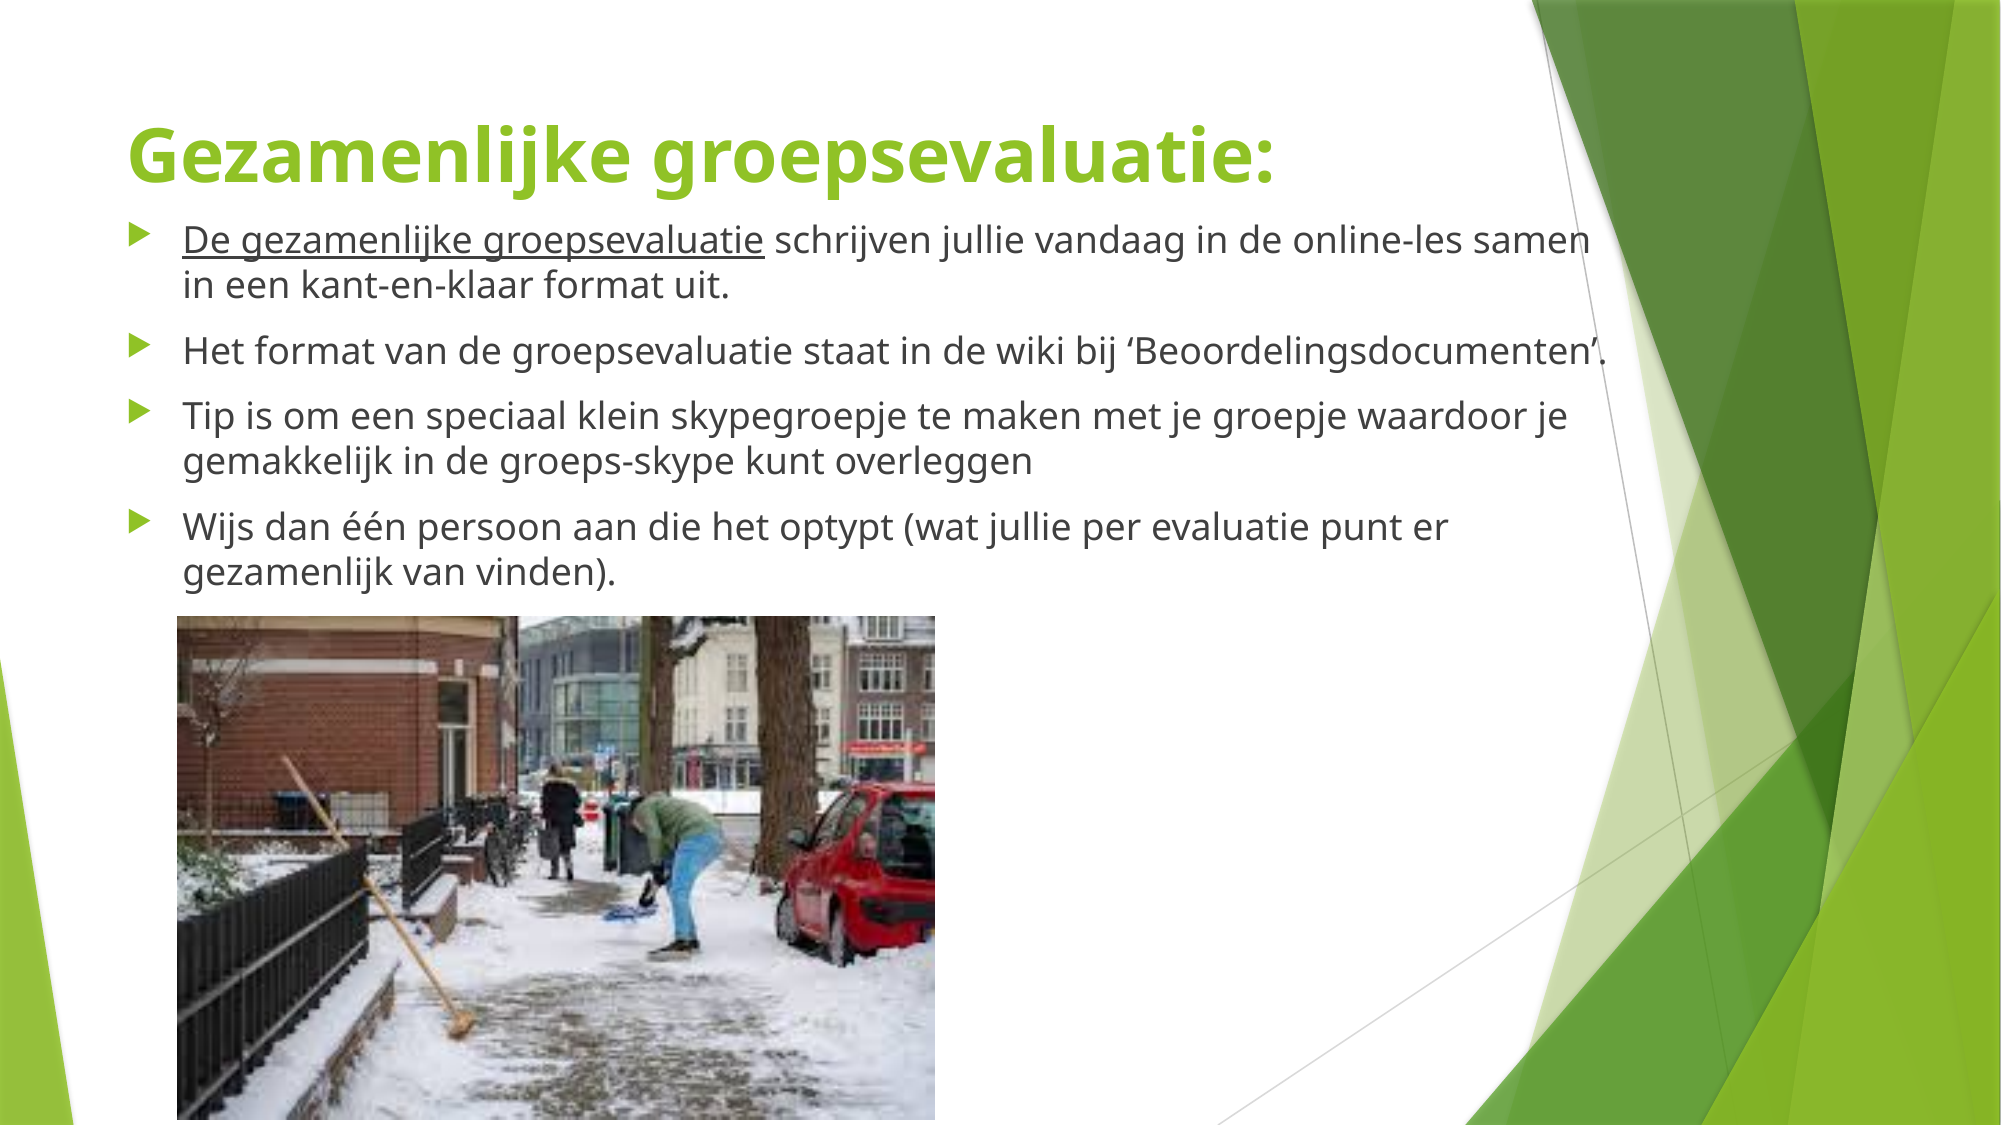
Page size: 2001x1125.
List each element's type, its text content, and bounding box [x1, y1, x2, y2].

picture [177, 616, 935, 1121]
title Gezamenlijke groepsevaluatie: [111, 99, 1522, 208]
list De gezamenlijke groepsevaluatie schrijven jullie vandaag in de online-les samen in een kant-en-klaar format uit. Het format van de groepsevaluatie staat in de wiki bij ‘Beoordelingsdocumenten’. Tip is om een speciaal klein skypegroepje te maken met je groepje waardoor je gemakkelijk in de groeps-skype kunt overleggen Wijs dan één persoon aan die het optypt (wat jullie per evaluatie punt er gezamenlijk van vinden). [111, 208, 1642, 845]
